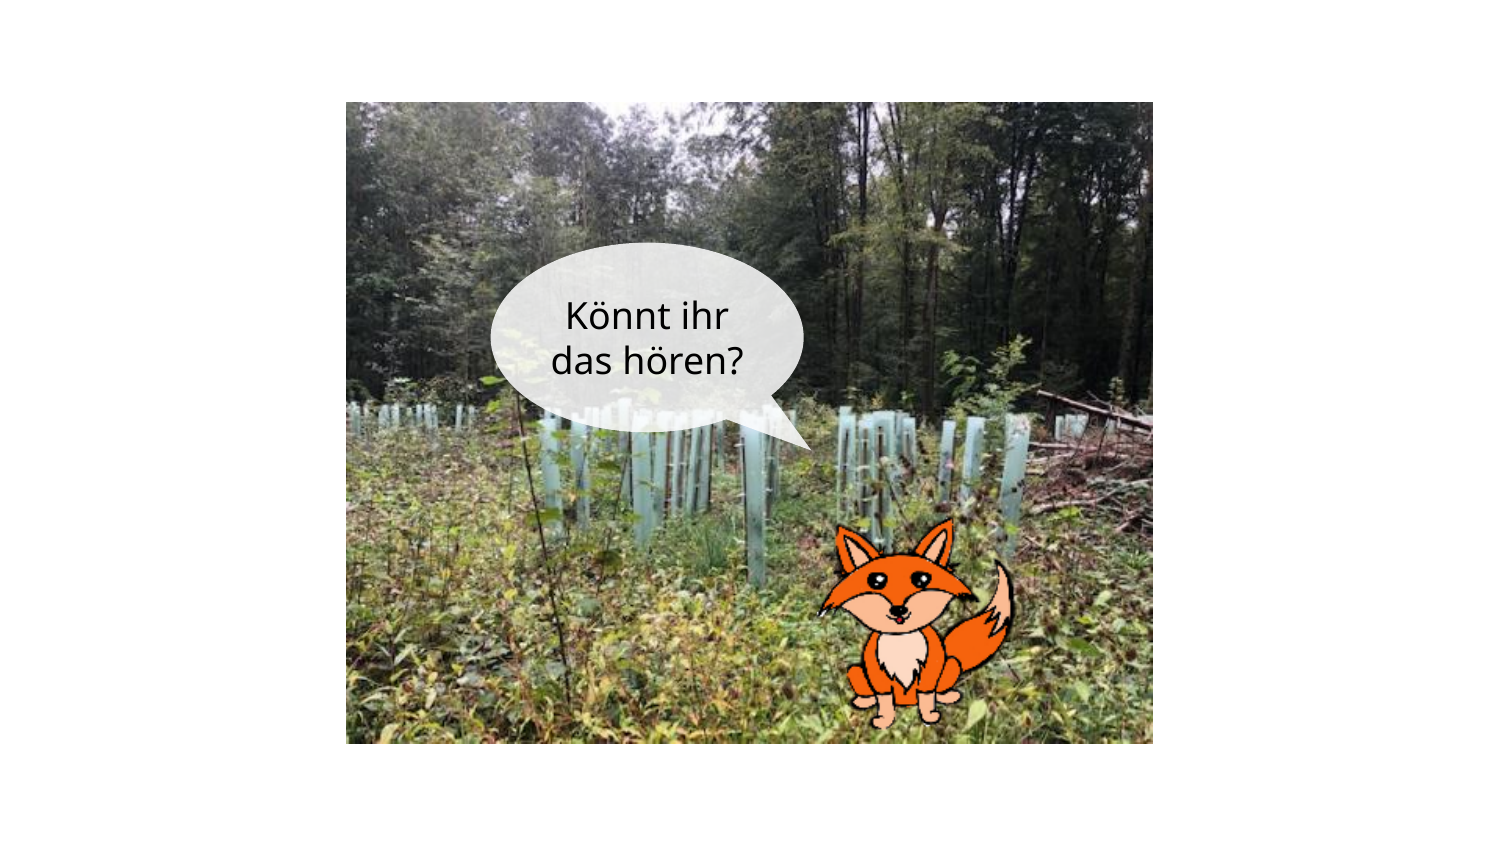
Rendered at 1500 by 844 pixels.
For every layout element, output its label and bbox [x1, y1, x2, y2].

text_box [346, 102, 1153, 744]
